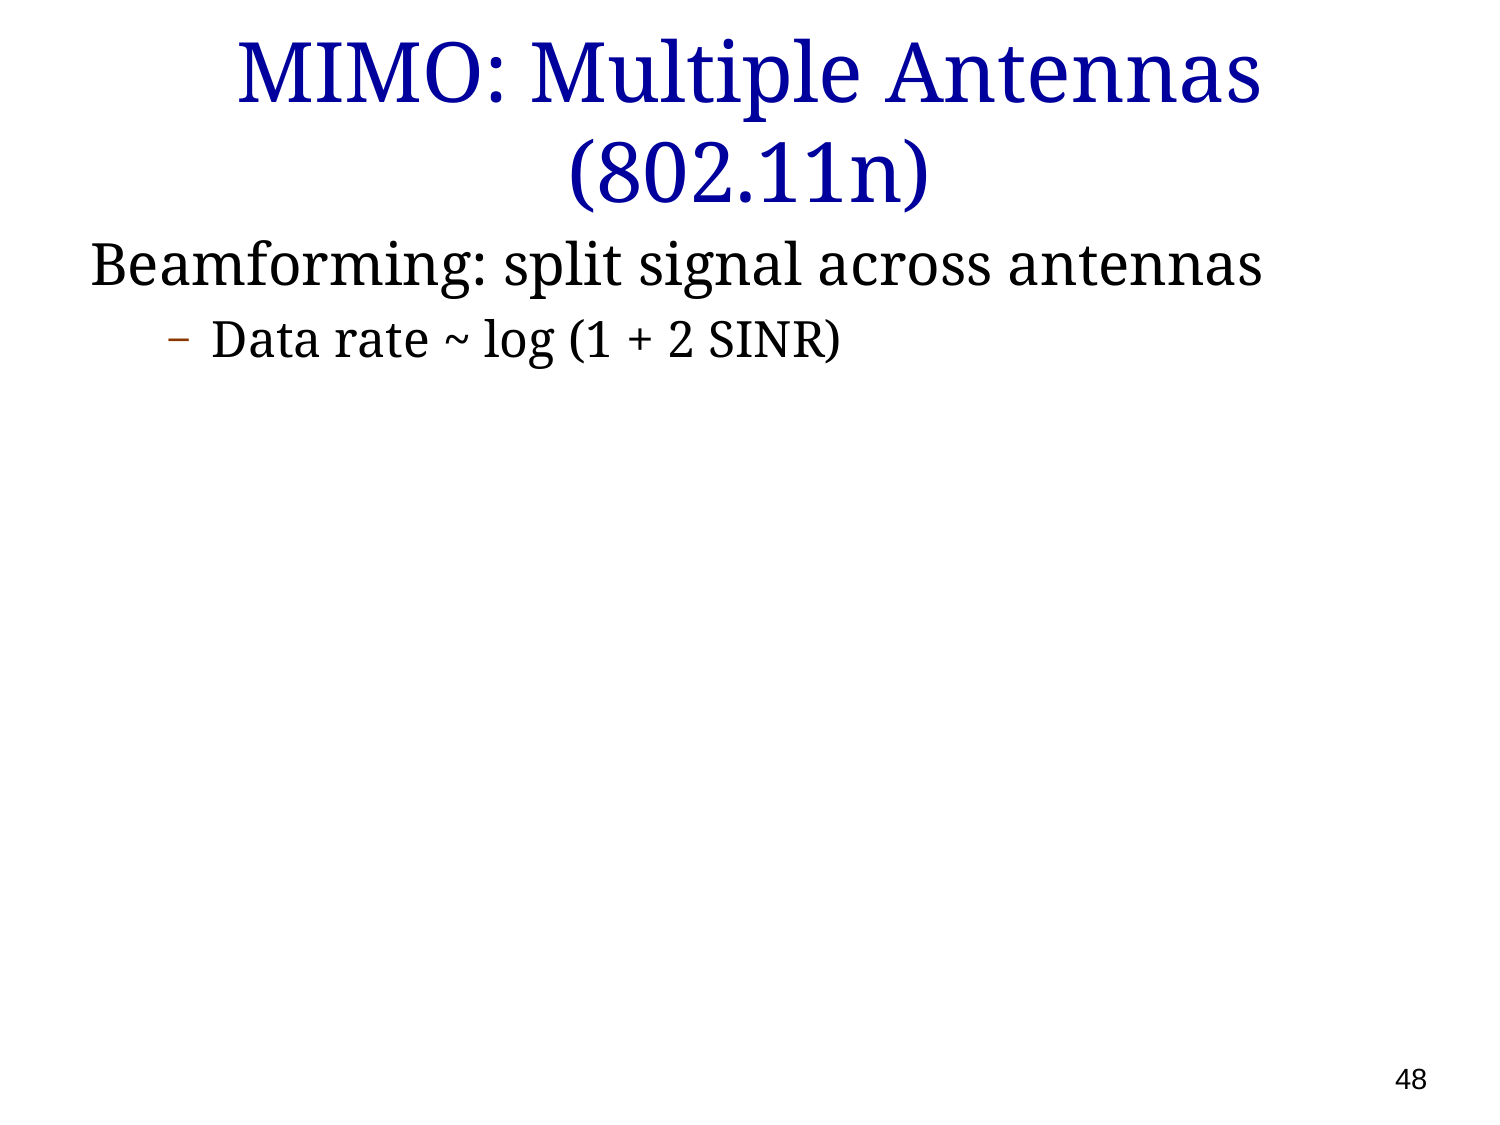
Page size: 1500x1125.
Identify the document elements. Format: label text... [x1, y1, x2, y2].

title MIMO: Multiple Antennas (802.11n) [74, 47, 1426, 191]
slide_number 48 [1092, 1024, 1443, 1103]
list Beamforming: split signal across antennas Data rate ~ log (1 + 2 SINR) [74, 219, 1426, 963]
